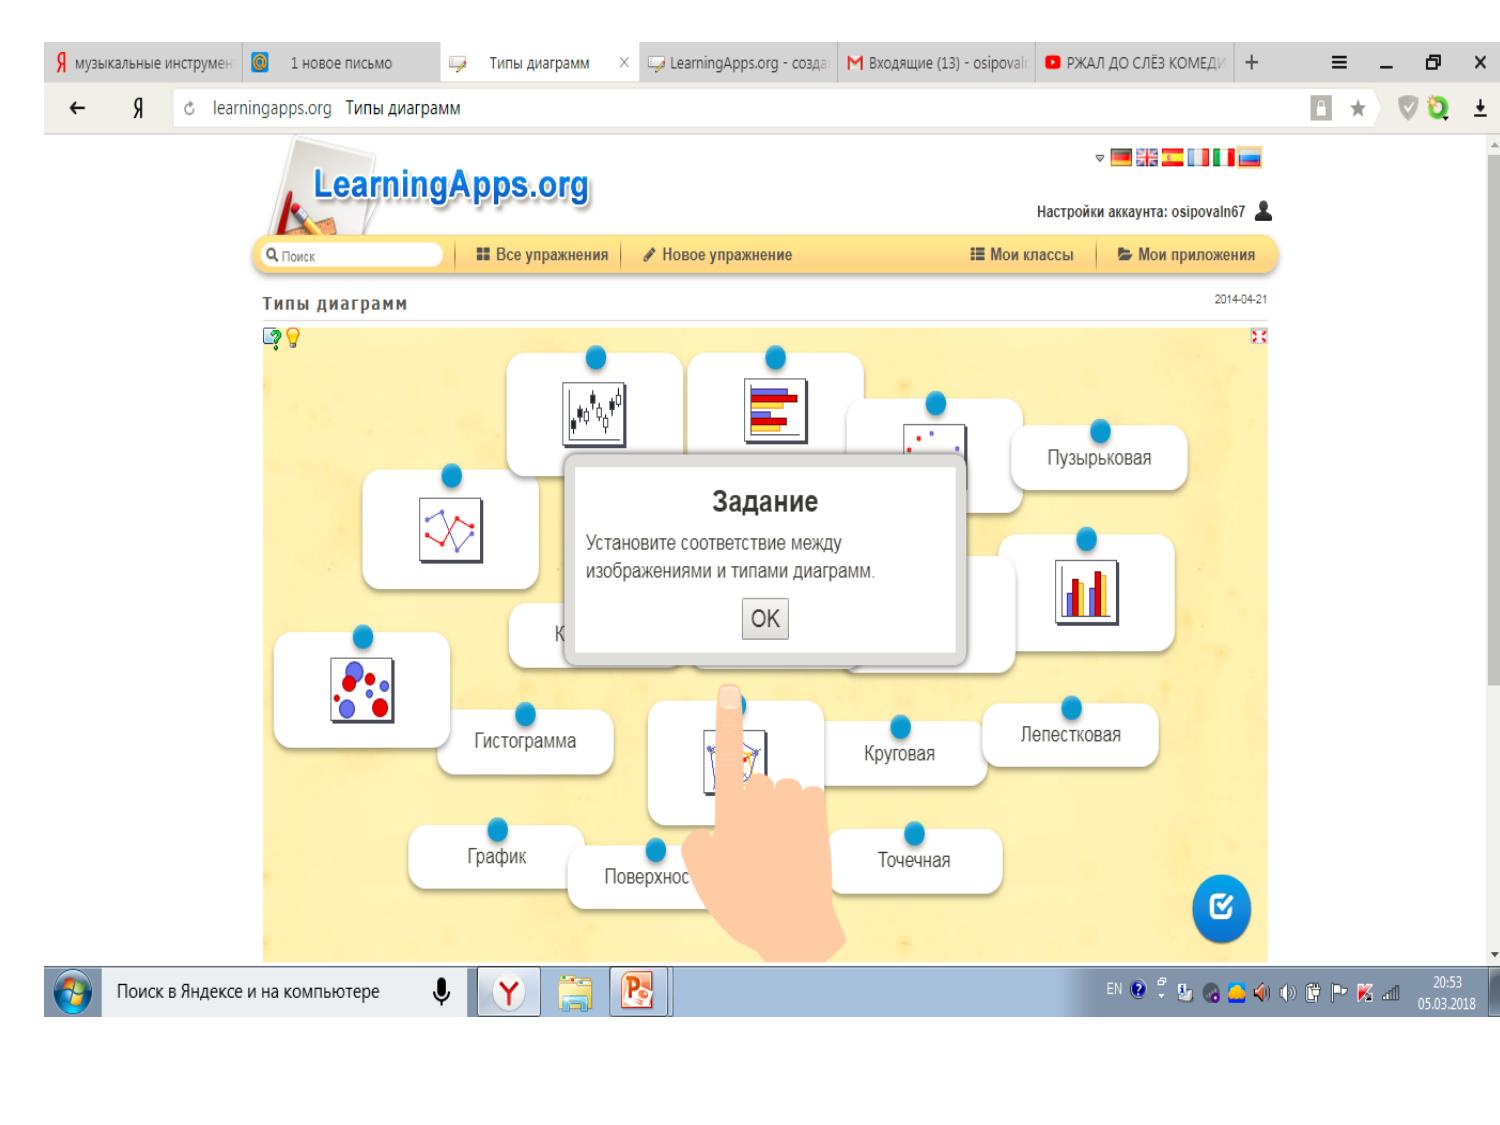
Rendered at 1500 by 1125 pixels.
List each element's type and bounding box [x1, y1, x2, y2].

list [44, 42, 1500, 1017]
